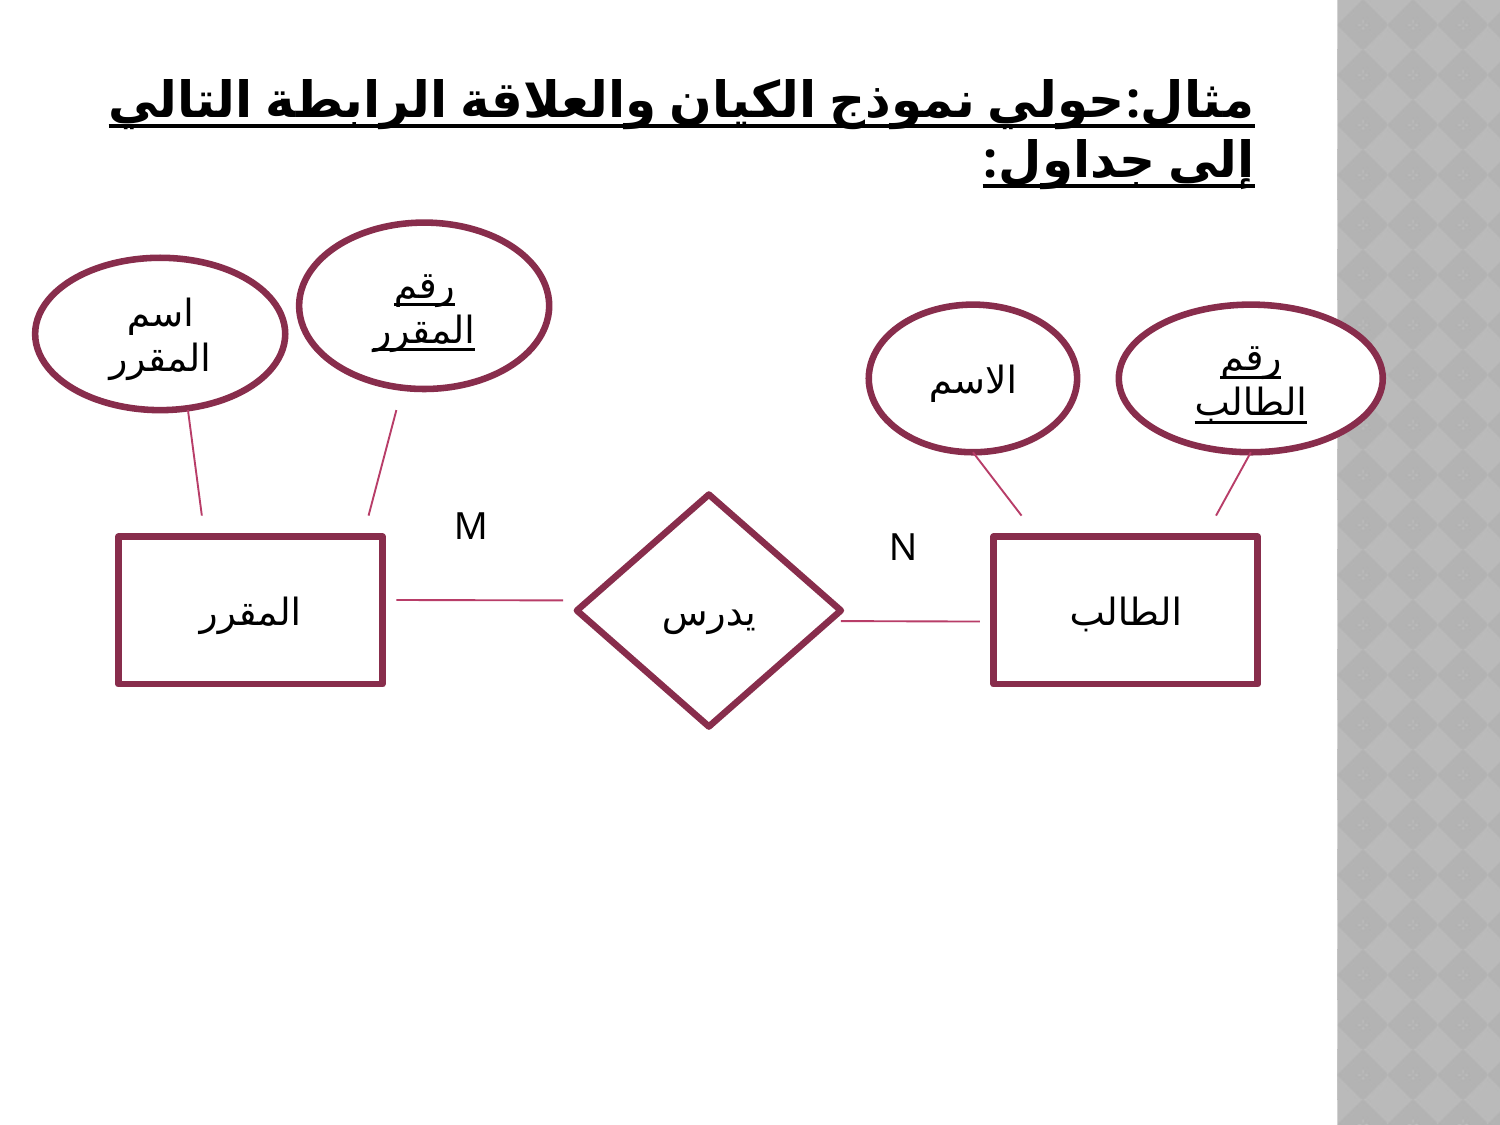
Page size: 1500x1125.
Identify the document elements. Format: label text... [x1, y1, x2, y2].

title مثال:حولي نموذج الكيان والعلاقة الرابطة التالي إلى جداول: [75, 0, 1263, 188]
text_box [34, 222, 1384, 727]
